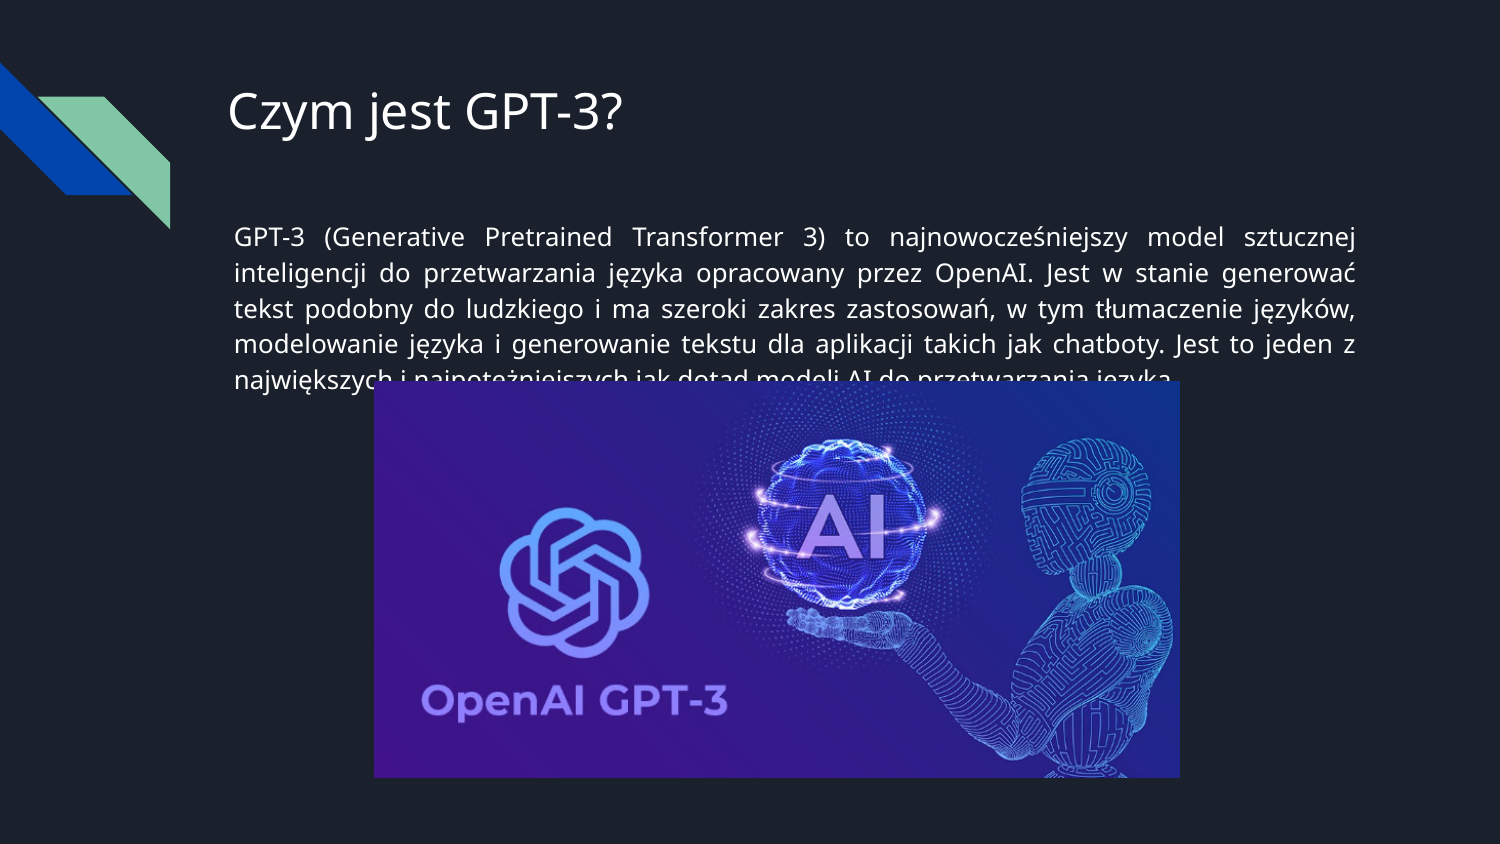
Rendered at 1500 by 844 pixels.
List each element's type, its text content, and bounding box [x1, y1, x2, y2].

title Czym jest GPT-3? [212, 64, 1368, 215]
picture [374, 380, 1181, 778]
list GPT-3 (Generative Pretrained Transformer 3) to najnowocześniejszy model sztucznej inteligencji do przetwarzania języka opracowany przez OpenAI. Jest w stanie generować tekst podobny do ludzkiego i ma szeroki zakres zastosowań, w tym tłumaczenie języków, modelowanie języka i generowanie tekstu dla aplikacji takich jak chatboty. Jest to jeden z największych i najpotężniejszych jak dotąd modeli AI do przetwarzania języka. [219, 201, 1374, 434]
